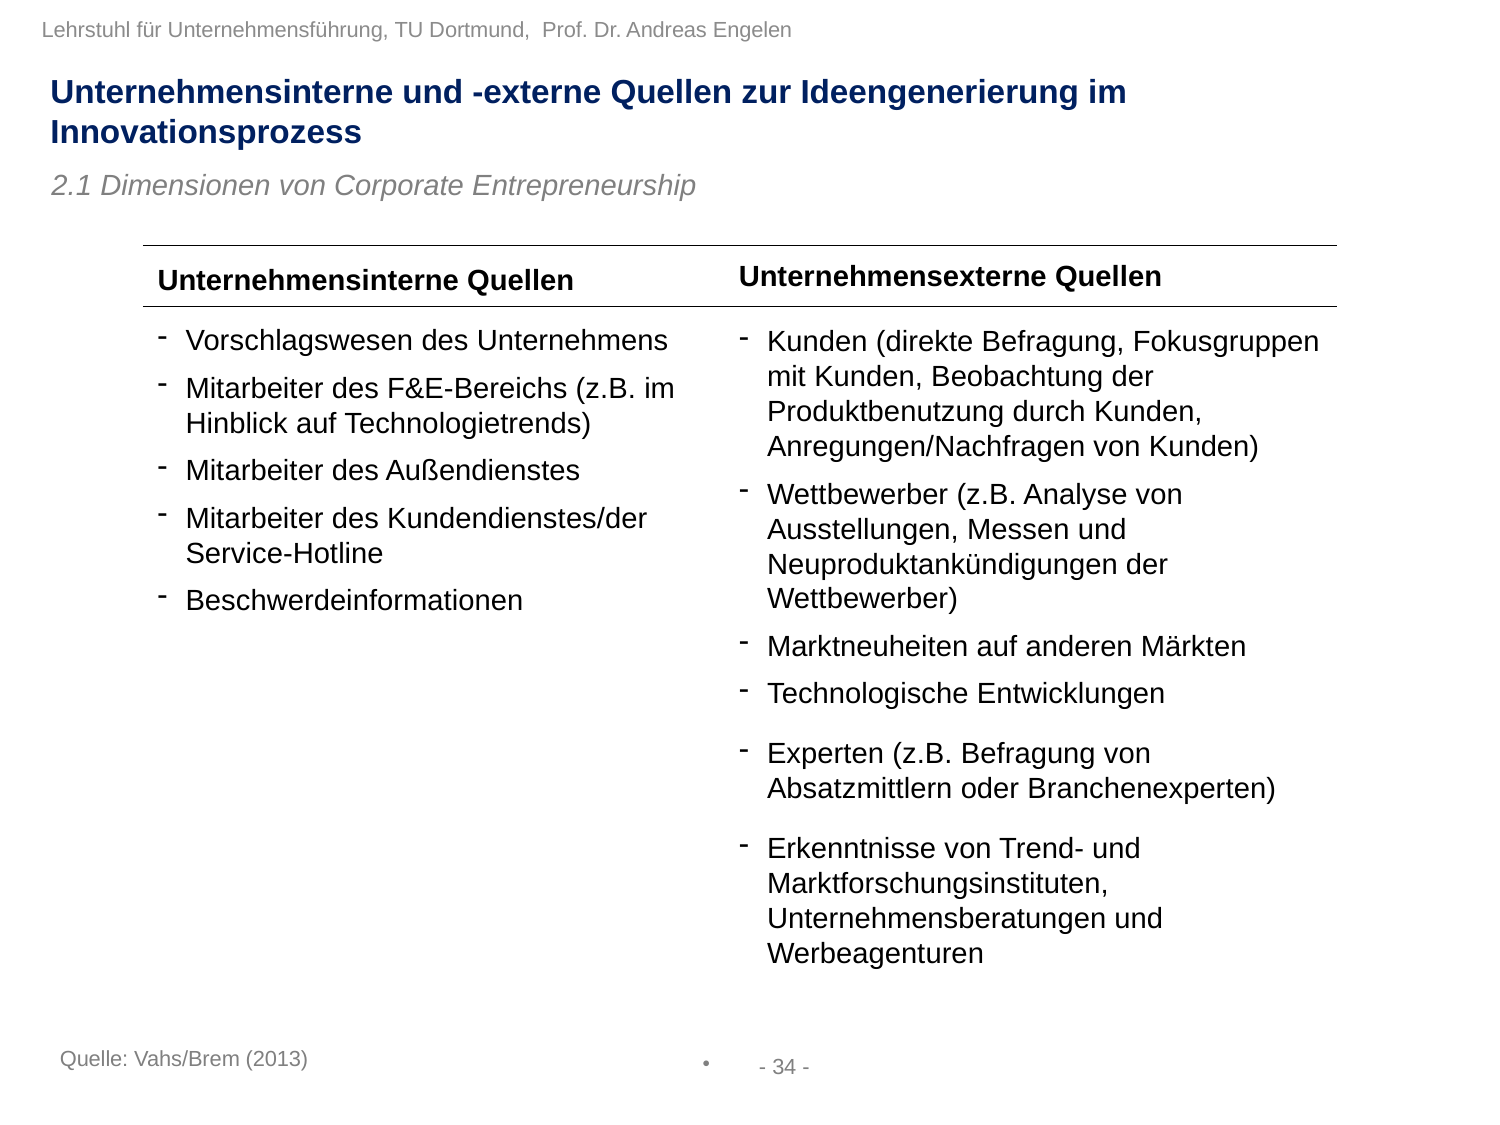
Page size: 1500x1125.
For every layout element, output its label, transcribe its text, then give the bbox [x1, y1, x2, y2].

text_box Vorschlagswesen des Unternehmens Mitarbeiter des F&E-Bereichs (z.B. im Hinblick auf Technologietrends) Mitarbeiter des Außendienstes Mitarbeiter des Kundendienstes/der Service-Hotline Beschwerdeinformationen [141, 312, 722, 863]
text_box Kunden (direkte Befragung, Fokusgruppen mit Kunden, Beobachtung der Produktbenutzung durch Kunden, Anregungen/Nachfragen von Kunden) Wettbewerber (z.B. Analyse von Ausstellungen, Messen und Neuproduktankündigungen der Wettbewerber) Marktneuheiten auf anderen Märkten Technologische Entwicklungen Experten (z.B. Befragung von Absatzmittlern oder Branchenexperten) Erkenntnisse von Trend- und Marktforschungsinstituten, Unternehmensberatungen und Werbeagenturen [722, 313, 1357, 863]
text_box Unternehmensexterne Quellen [722, 254, 1325, 296]
text_box Quelle: Vahs/Brem (2013) [44, 1037, 324, 1079]
slide_number - 34 - [599, 1045, 913, 1093]
text_box 2.1 Dimensionen von Corporate Entrepreneurship [36, 159, 713, 209]
text_box Unternehmensinterne Quellen [141, 253, 743, 304]
text_box Unternehmensinterne und -externe Quellen zur Ideengenerierung im Innovationsprozess [35, 63, 1433, 158]
